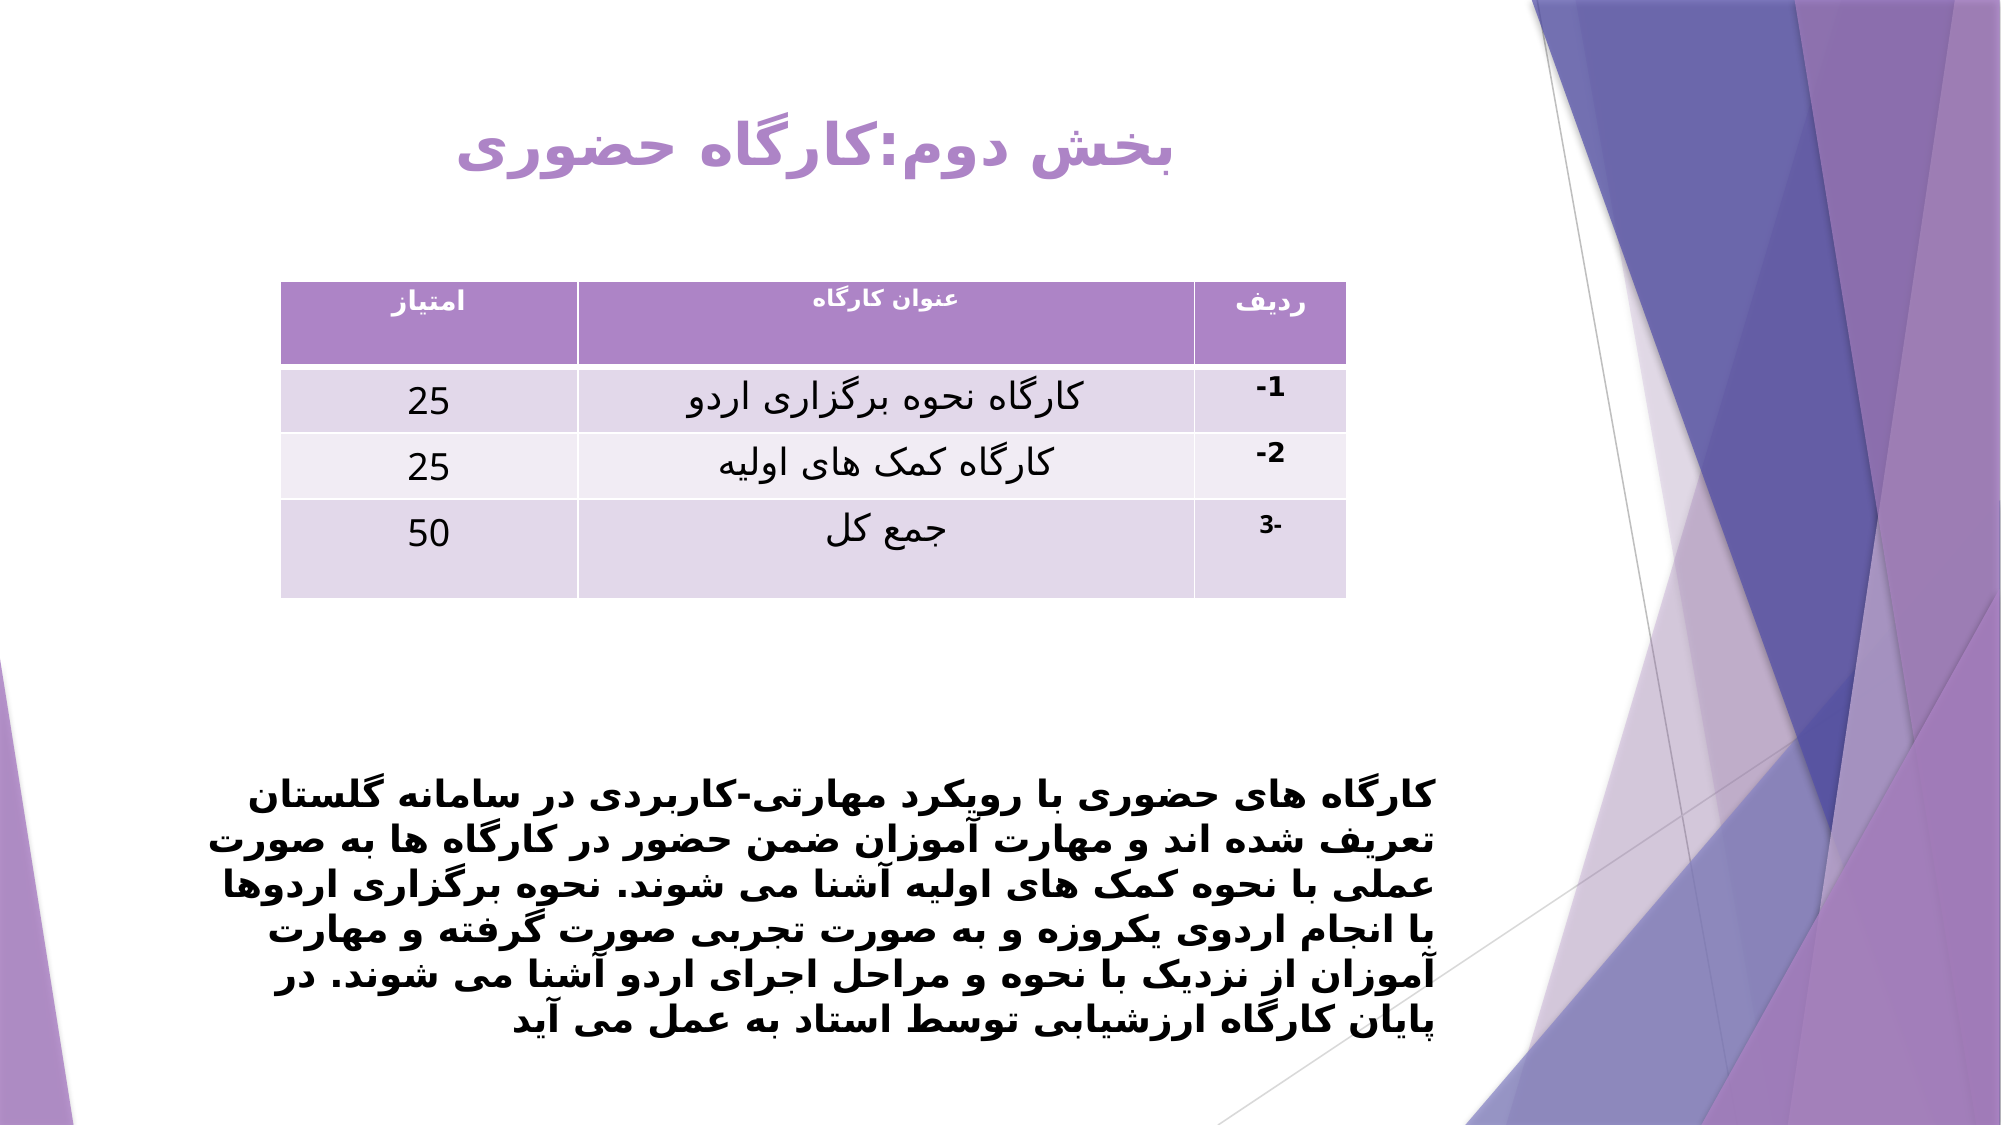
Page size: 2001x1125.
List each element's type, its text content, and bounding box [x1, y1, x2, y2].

table_header عنوان کارگاه [579, 282, 1194, 364]
text_box کارگاه های حضوری با رویکرد مهارتی-کاربردی در سامانه گلستان تعریف شده اند و مهارت آموزان ضمن حضور در کارگاه ها به صورت عملی با نحوه کمک های اولیه آشنا می شوند. نحوه برگزاری اردوها با انجام اردوی یکروزه و به صورت تجربی صورت گرفته و مهارت آموزان از نزدیک با نحوه و مراحل اجرای اردو آشنا می شوند. در پایان کارگاه ارزشیابی توسط استاد به عمل می آید [175, 718, 1452, 1048]
table_cell کارگاه نحوه برگزاری اردو [579, 370, 1194, 432]
table_cell جمع کل [579, 500, 1194, 598]
table_cell 25 [281, 434, 577, 498]
table_cell 2- [1195, 434, 1346, 498]
title بخش دوم:کارگاه حضوری [111, 99, 1522, 243]
table_cell 1- [1195, 370, 1346, 432]
table_cell 3- [1195, 500, 1346, 598]
table_header ردیف [1195, 282, 1346, 364]
table_header امتیاز [281, 282, 577, 364]
table_cell 50 [281, 500, 577, 598]
table_cell 25 [281, 370, 577, 432]
table_cell کارگاه کمک های اولیه [579, 434, 1194, 498]
